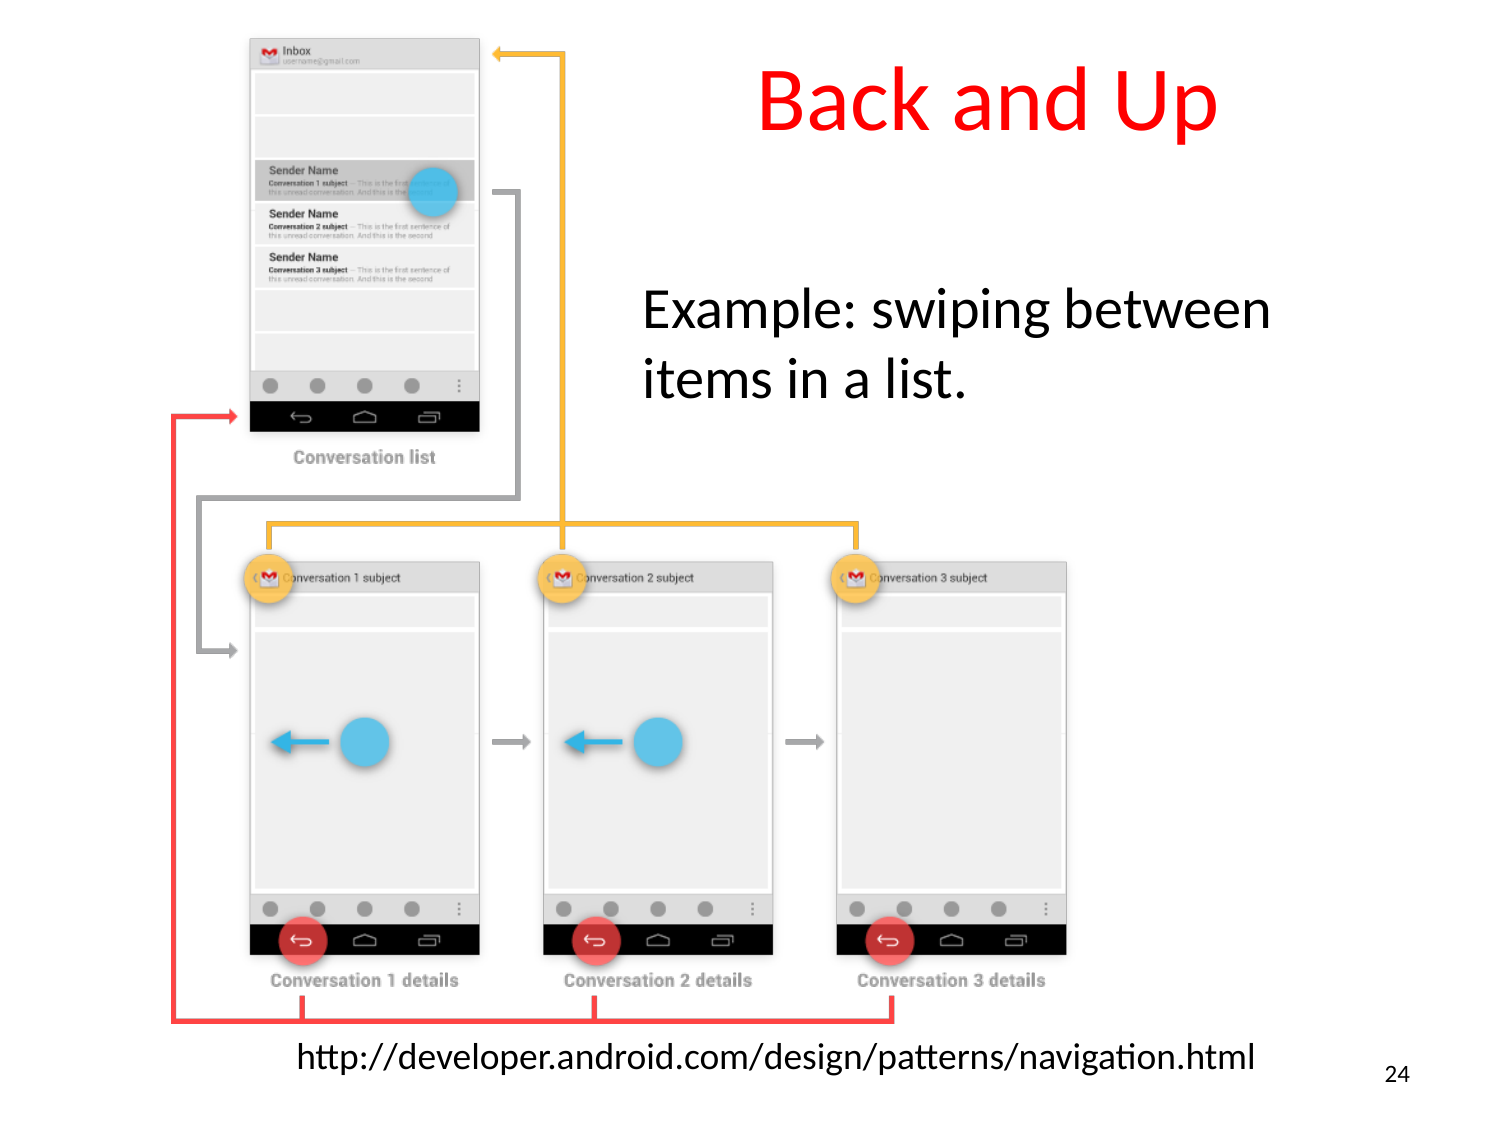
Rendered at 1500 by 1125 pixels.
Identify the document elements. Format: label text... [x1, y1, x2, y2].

slide_number 24 [1074, 1042, 1425, 1103]
text_box http://developer.android.com/design/patterns/navigation.html [281, 1024, 1272, 1085]
text_box Example: swiping between items in a list. [1082, 262, 1288, 418]
picture [171, 30, 1078, 1024]
title Back and Up [75, 0, 1425, 188]
